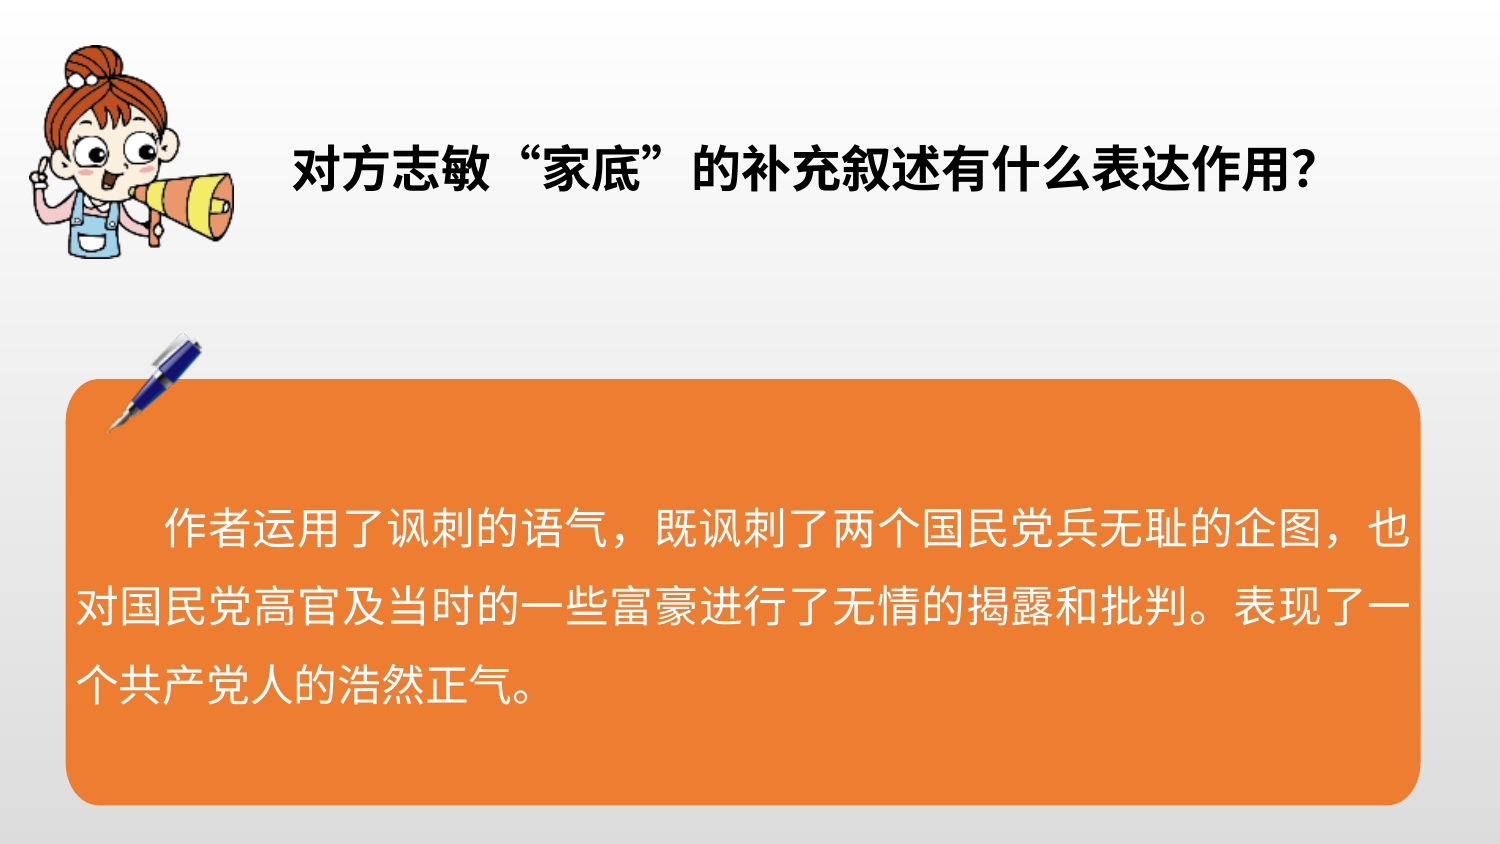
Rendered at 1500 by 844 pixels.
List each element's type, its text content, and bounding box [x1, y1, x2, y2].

text_box 作者运用了讽刺的语气，既讽刺了两个国民党兵无耻的企图，也对国民党高官及当时的一些富豪进行了无情的揭露和批判。表现了一个共产党人的浩然正气。 [65, 379, 1421, 806]
picture [29, 45, 234, 259]
text_box 对方志敏“家底”的补充叙述有什么表达作用？ [256, 101, 1485, 203]
picture [107, 333, 202, 433]
